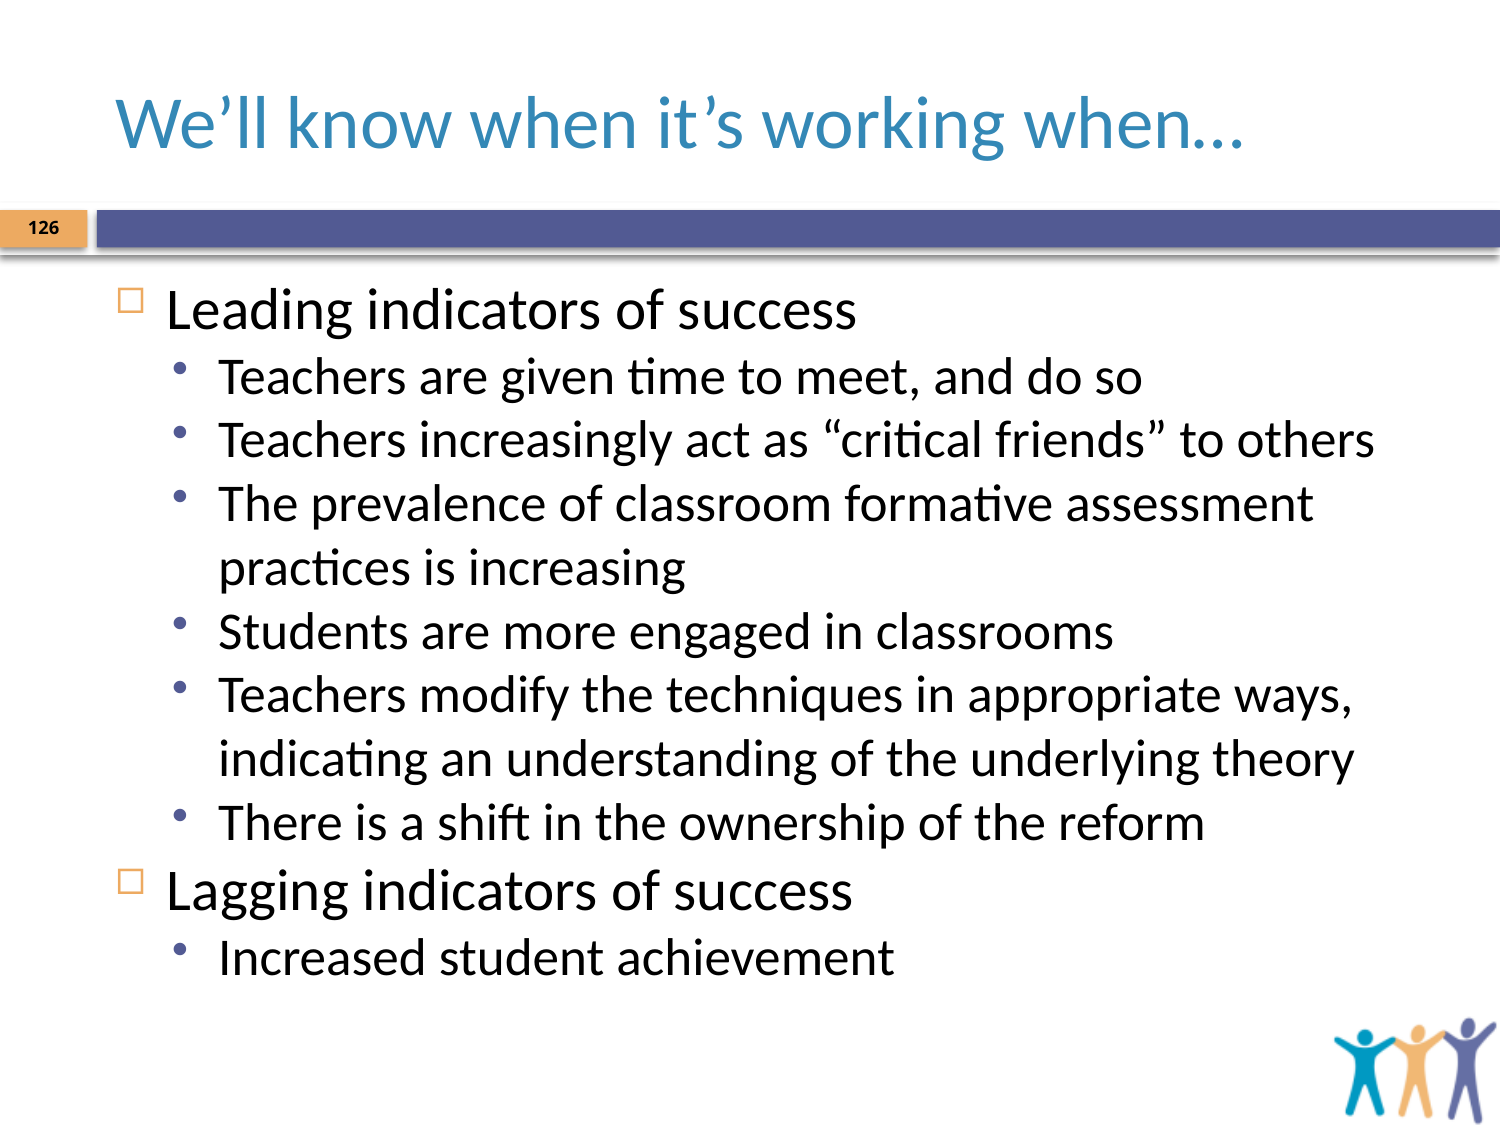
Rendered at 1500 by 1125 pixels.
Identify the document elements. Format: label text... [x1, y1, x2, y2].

slide_number 126 [0, 208, 88, 249]
list Leading indicators of success Teachers are given time to meet, and do so Teachers increasingly act as “critical friends” to others The prevalence of classroom formative assessment practices is increasing Students are more engaged in classrooms Teachers modify the techniques in appropriate ways, indicating an understanding of the underlying theory There is a shift in the ownership of the reform Lagging indicators of success Increased student achievement [100, 262, 1438, 1000]
title We’ll know when it’s working when… [100, 37, 1438, 200]
